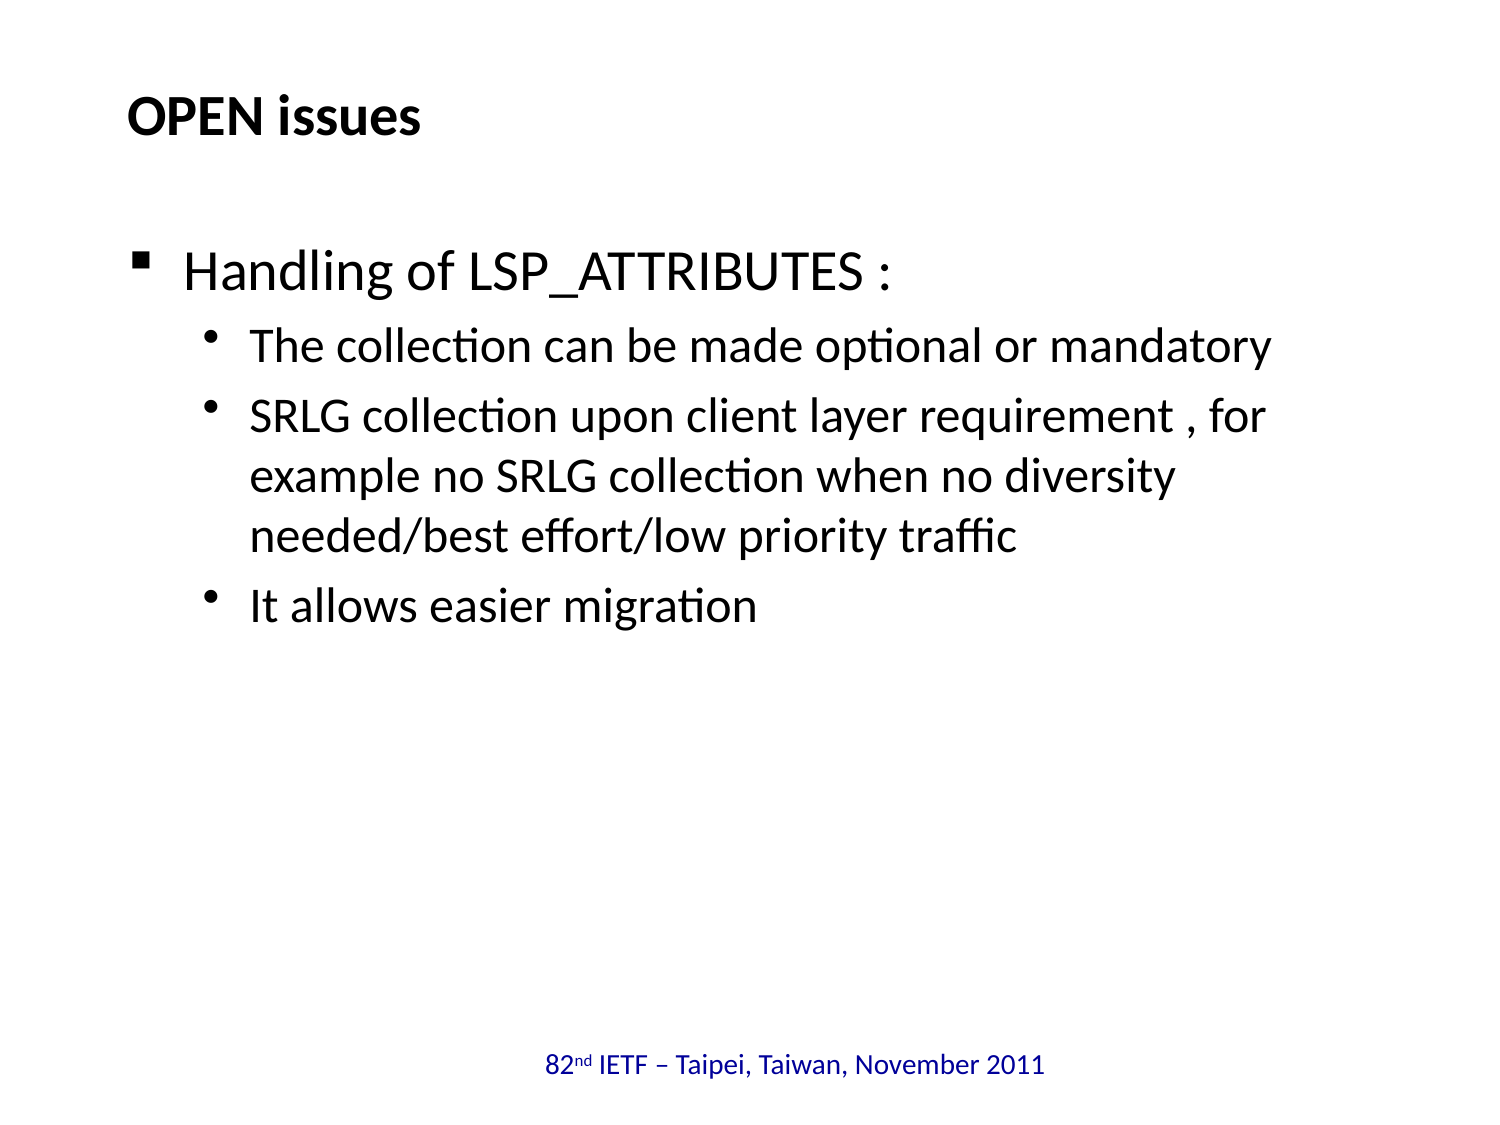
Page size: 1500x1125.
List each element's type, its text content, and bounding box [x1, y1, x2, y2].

title OPEN issues [112, 62, 1388, 163]
list Handling of LSP_ATTRIBUTES : The collection can be made optional or mandatory SRLG collection upon client layer requirement , for example no SRLG collection when no diversity needed/best effort/low priority traffic It allows easier migration [112, 224, 1388, 1001]
